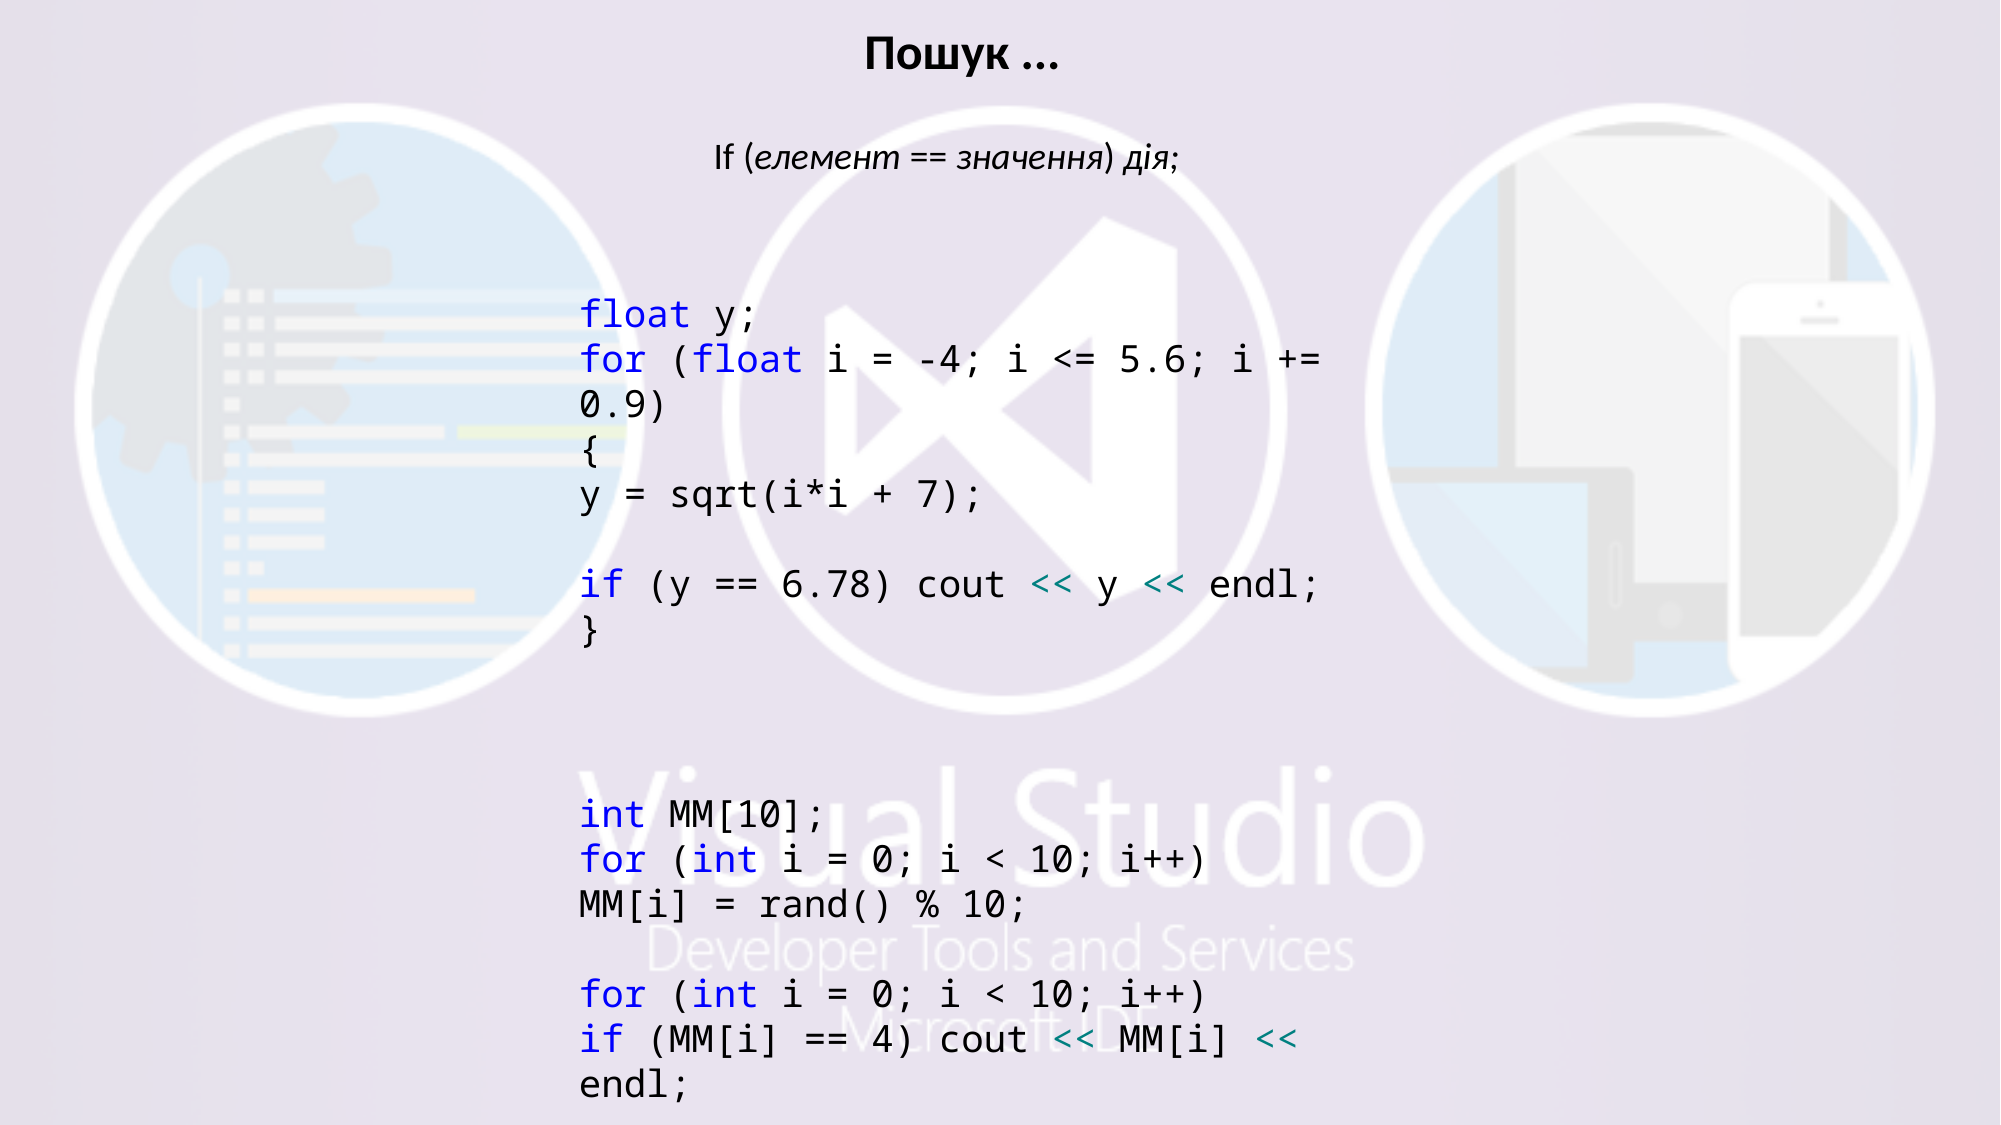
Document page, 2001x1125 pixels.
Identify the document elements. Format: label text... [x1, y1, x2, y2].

text_box float y; for (float i = -4; i <= 5.6; i += 0.9) { y = sqrt(i*i + 7); if (y == 6.78) cout << y << endl; } [564, 282, 1386, 658]
text_box If (елемент == значення) дія; [698, 124, 1195, 184]
text_box Пошук ... [849, 12, 1076, 87]
text_box int MM[10]; for (int i = 0; i < 10; i++) MM[i] = rand() % 10; for (int i = 0; i < 10; i++) if (MM[i] == 4) cout << MM[i] << endl; [564, 782, 1386, 1113]
